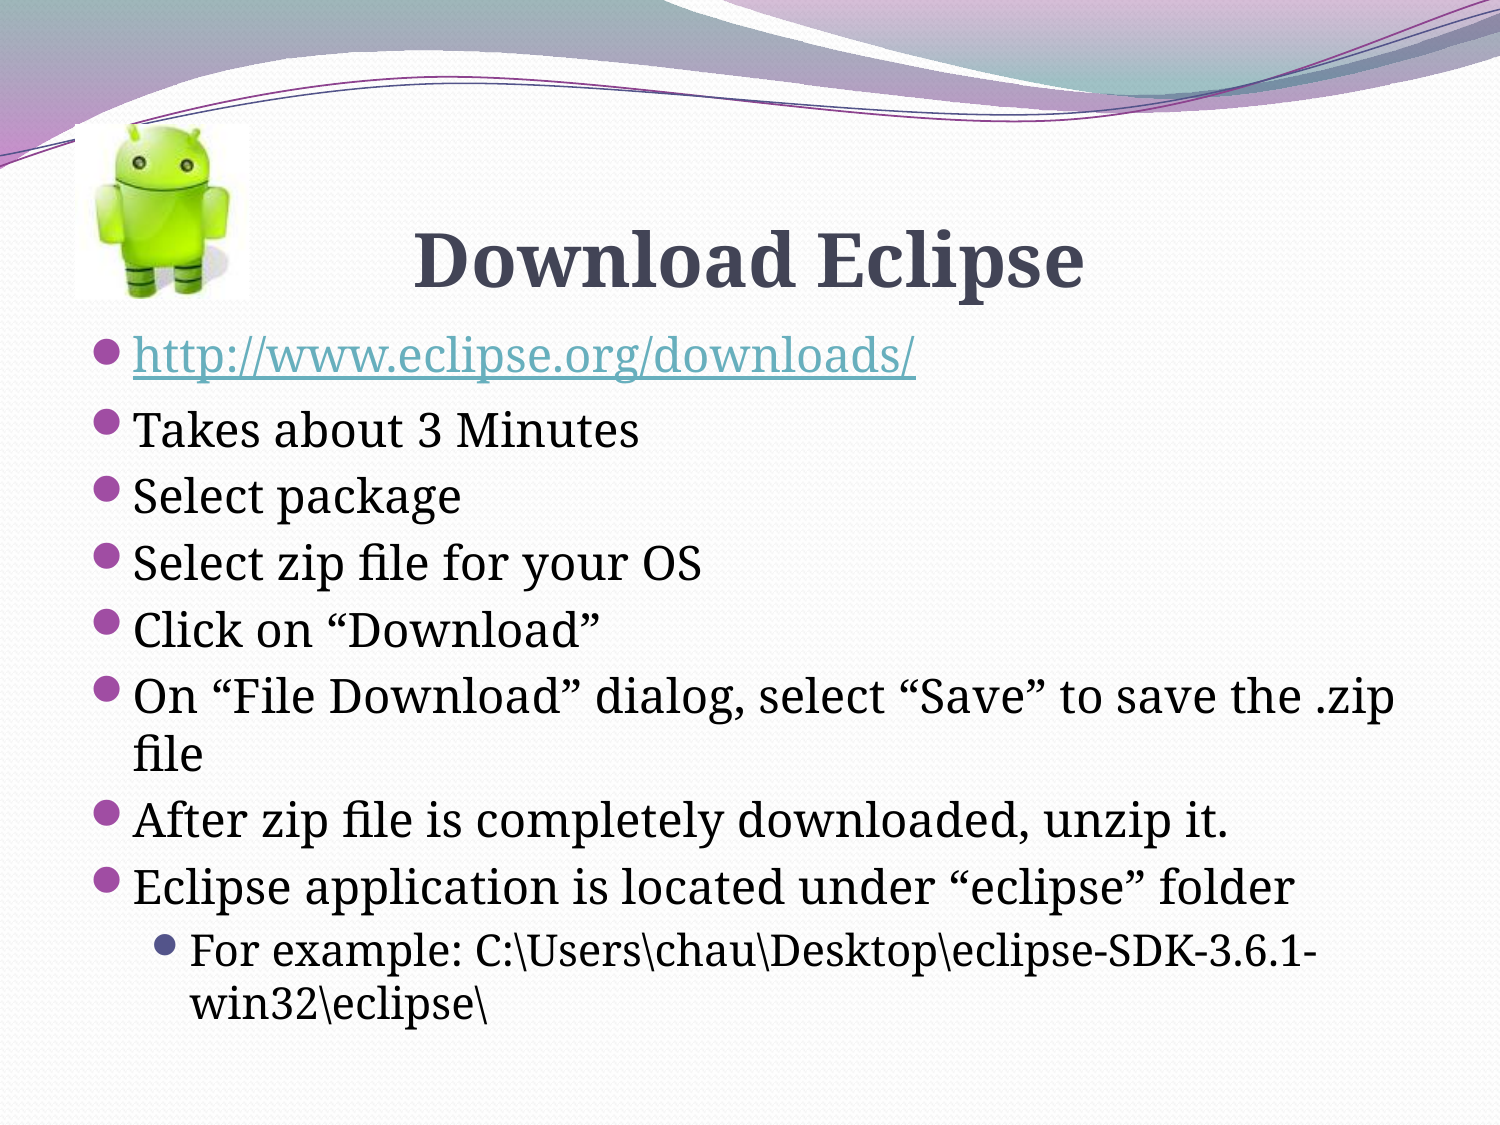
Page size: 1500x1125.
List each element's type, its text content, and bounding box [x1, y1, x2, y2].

list http://www.eclipse.org/downloads/ Takes about 3 Minutes Select package Select zip file for your OS Click on “Download” On “File Download” dialog, select “Save” to save the .zip file After zip file is completely downloaded, unzip it. Eclipse application is located under “eclipse” folder For example: C:\Users\chau\Desktop\eclipse-SDK-3.6.1-win32\eclipse\ [75, 317, 1425, 1038]
title Download Eclipse [75, 115, 1425, 303]
